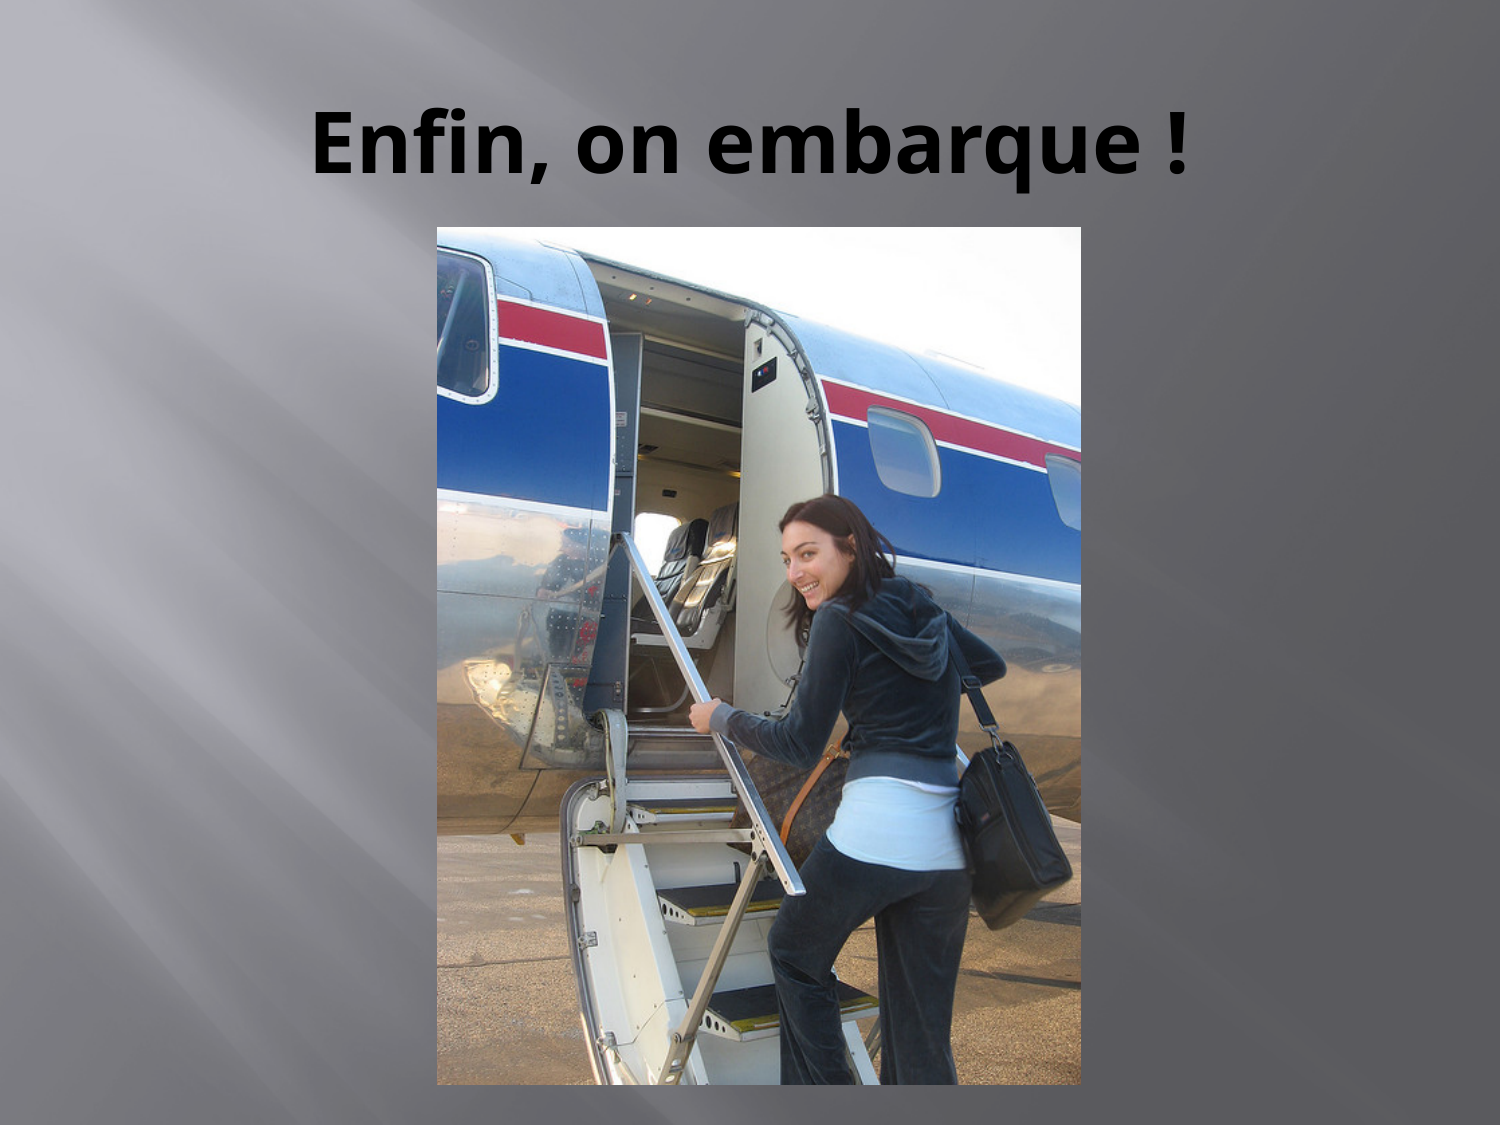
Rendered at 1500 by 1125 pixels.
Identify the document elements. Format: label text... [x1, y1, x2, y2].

title Enfin, on embarque ! [75, 45, 1425, 233]
picture [437, 227, 1081, 1085]
